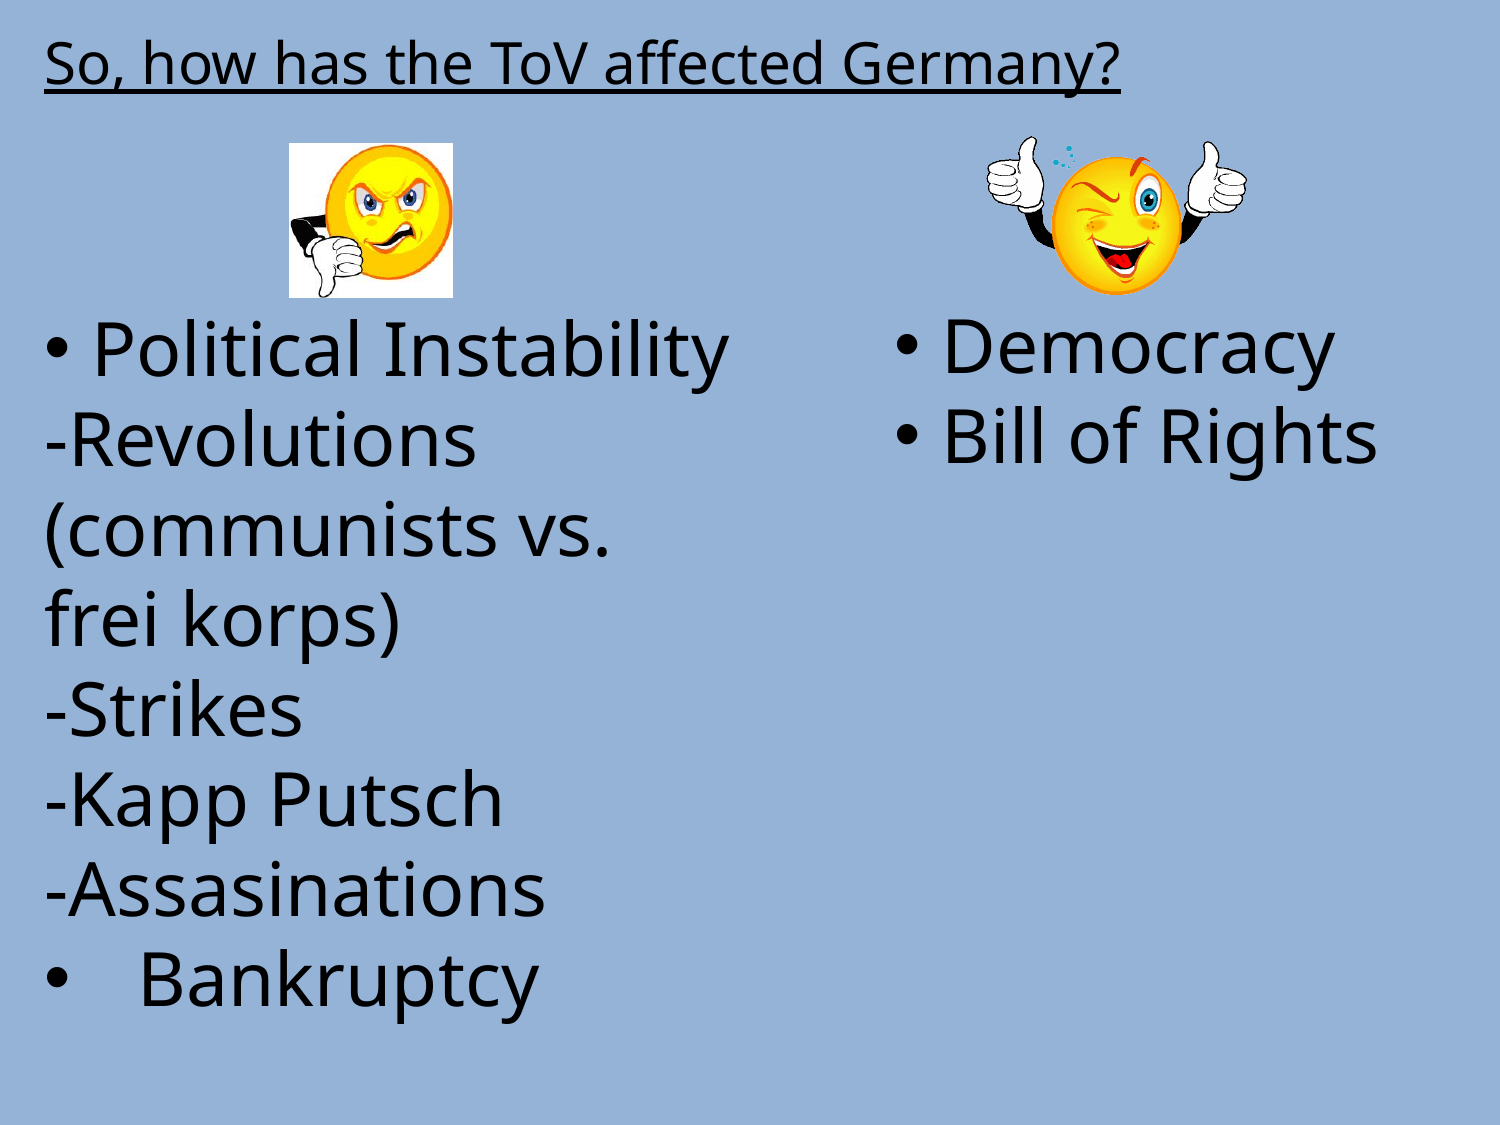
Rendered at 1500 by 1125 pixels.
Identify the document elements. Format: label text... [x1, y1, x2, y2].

picture [985, 135, 1247, 295]
text_box So, how has the ToV affected Germany? [29, 19, 1465, 104]
picture [289, 143, 453, 298]
text_box Democracy Bill of Rights [879, 290, 1500, 576]
text_box Political Instability -Revolutions (communists vs. frei korps) -Strikes -Kapp Putsch -Assasinations Bankruptcy [29, 294, 798, 1029]
